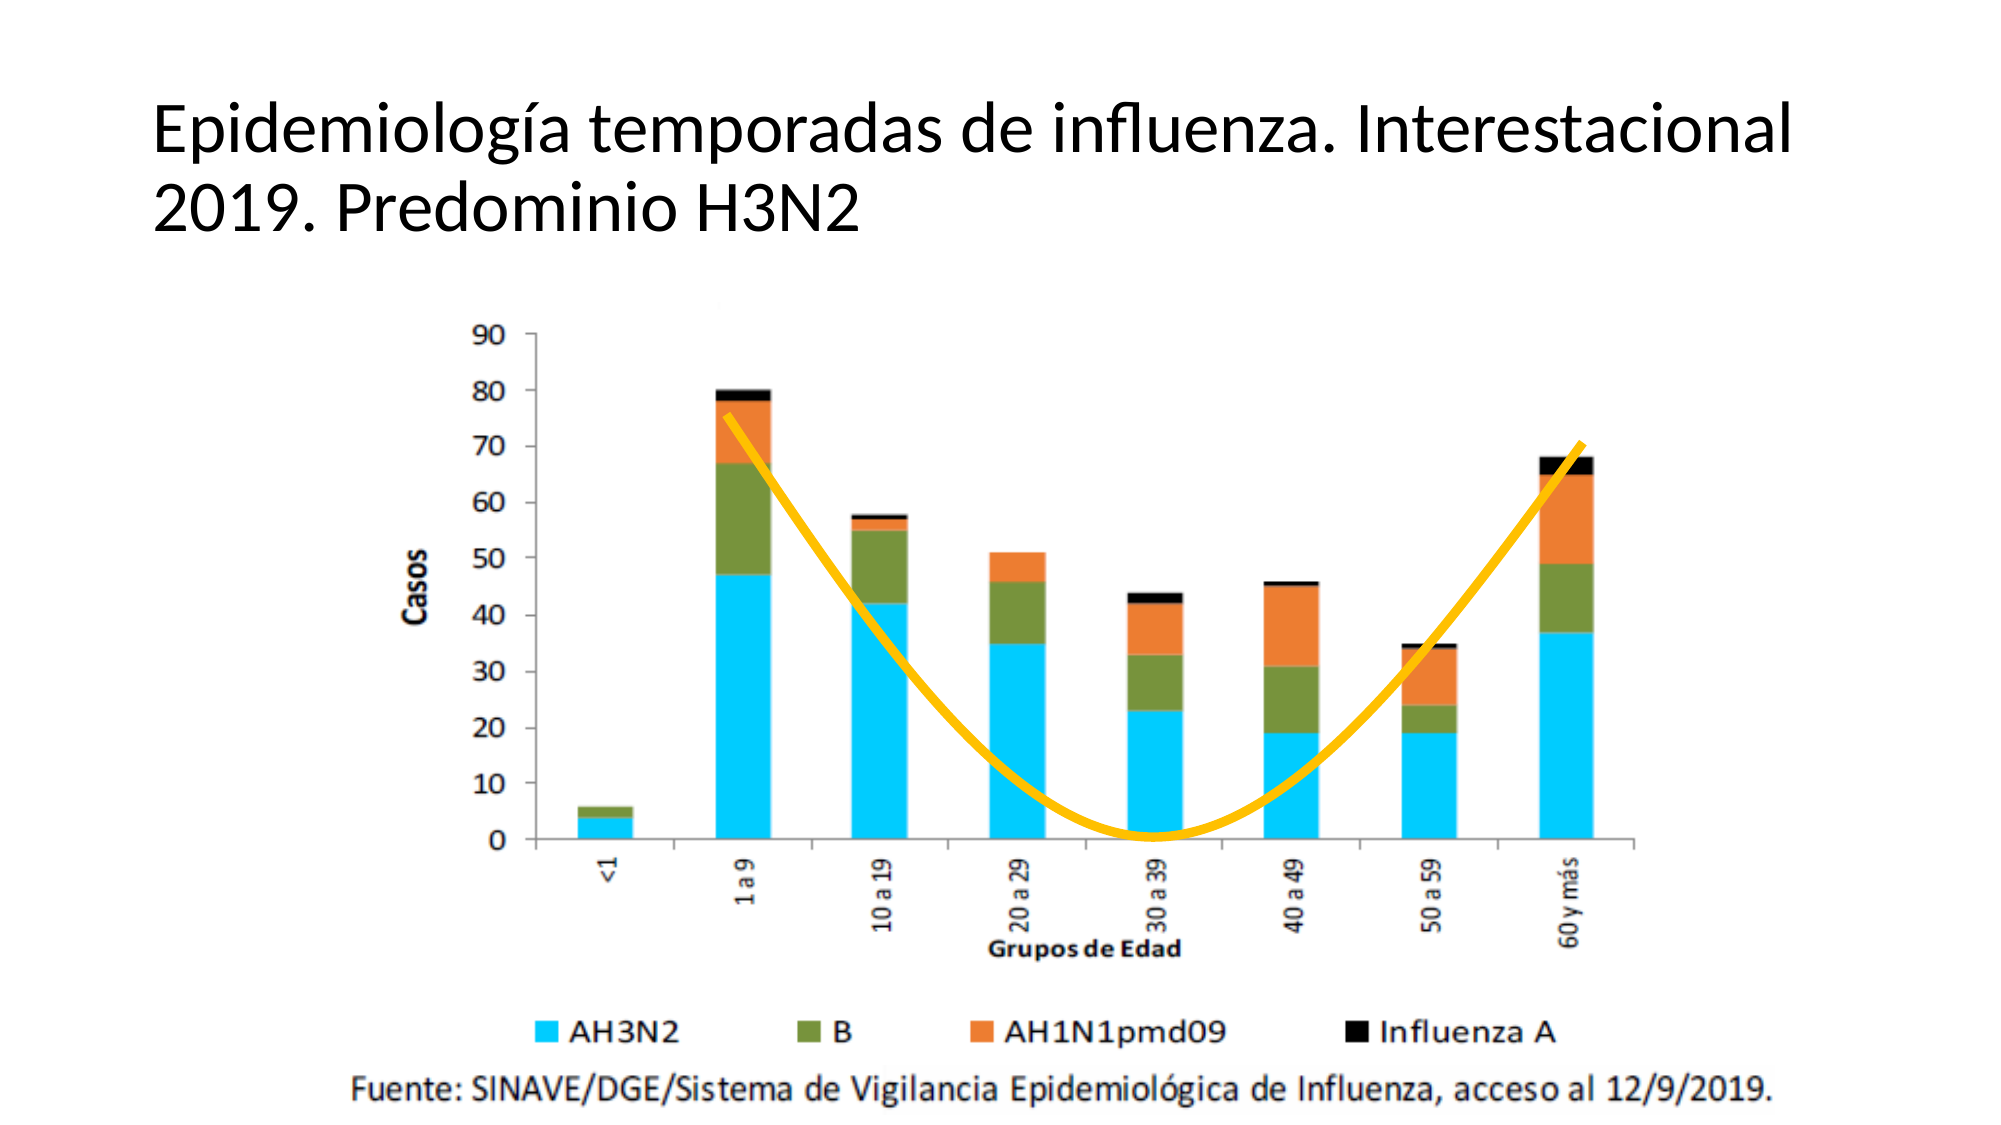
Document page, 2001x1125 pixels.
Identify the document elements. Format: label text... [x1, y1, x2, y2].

title Epidemiología temporadas de influenza. Interestacional 2019. Predominio H3N2 [137, 59, 1863, 278]
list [349, 302, 1651, 1065]
picture [349, 1065, 1775, 1115]
